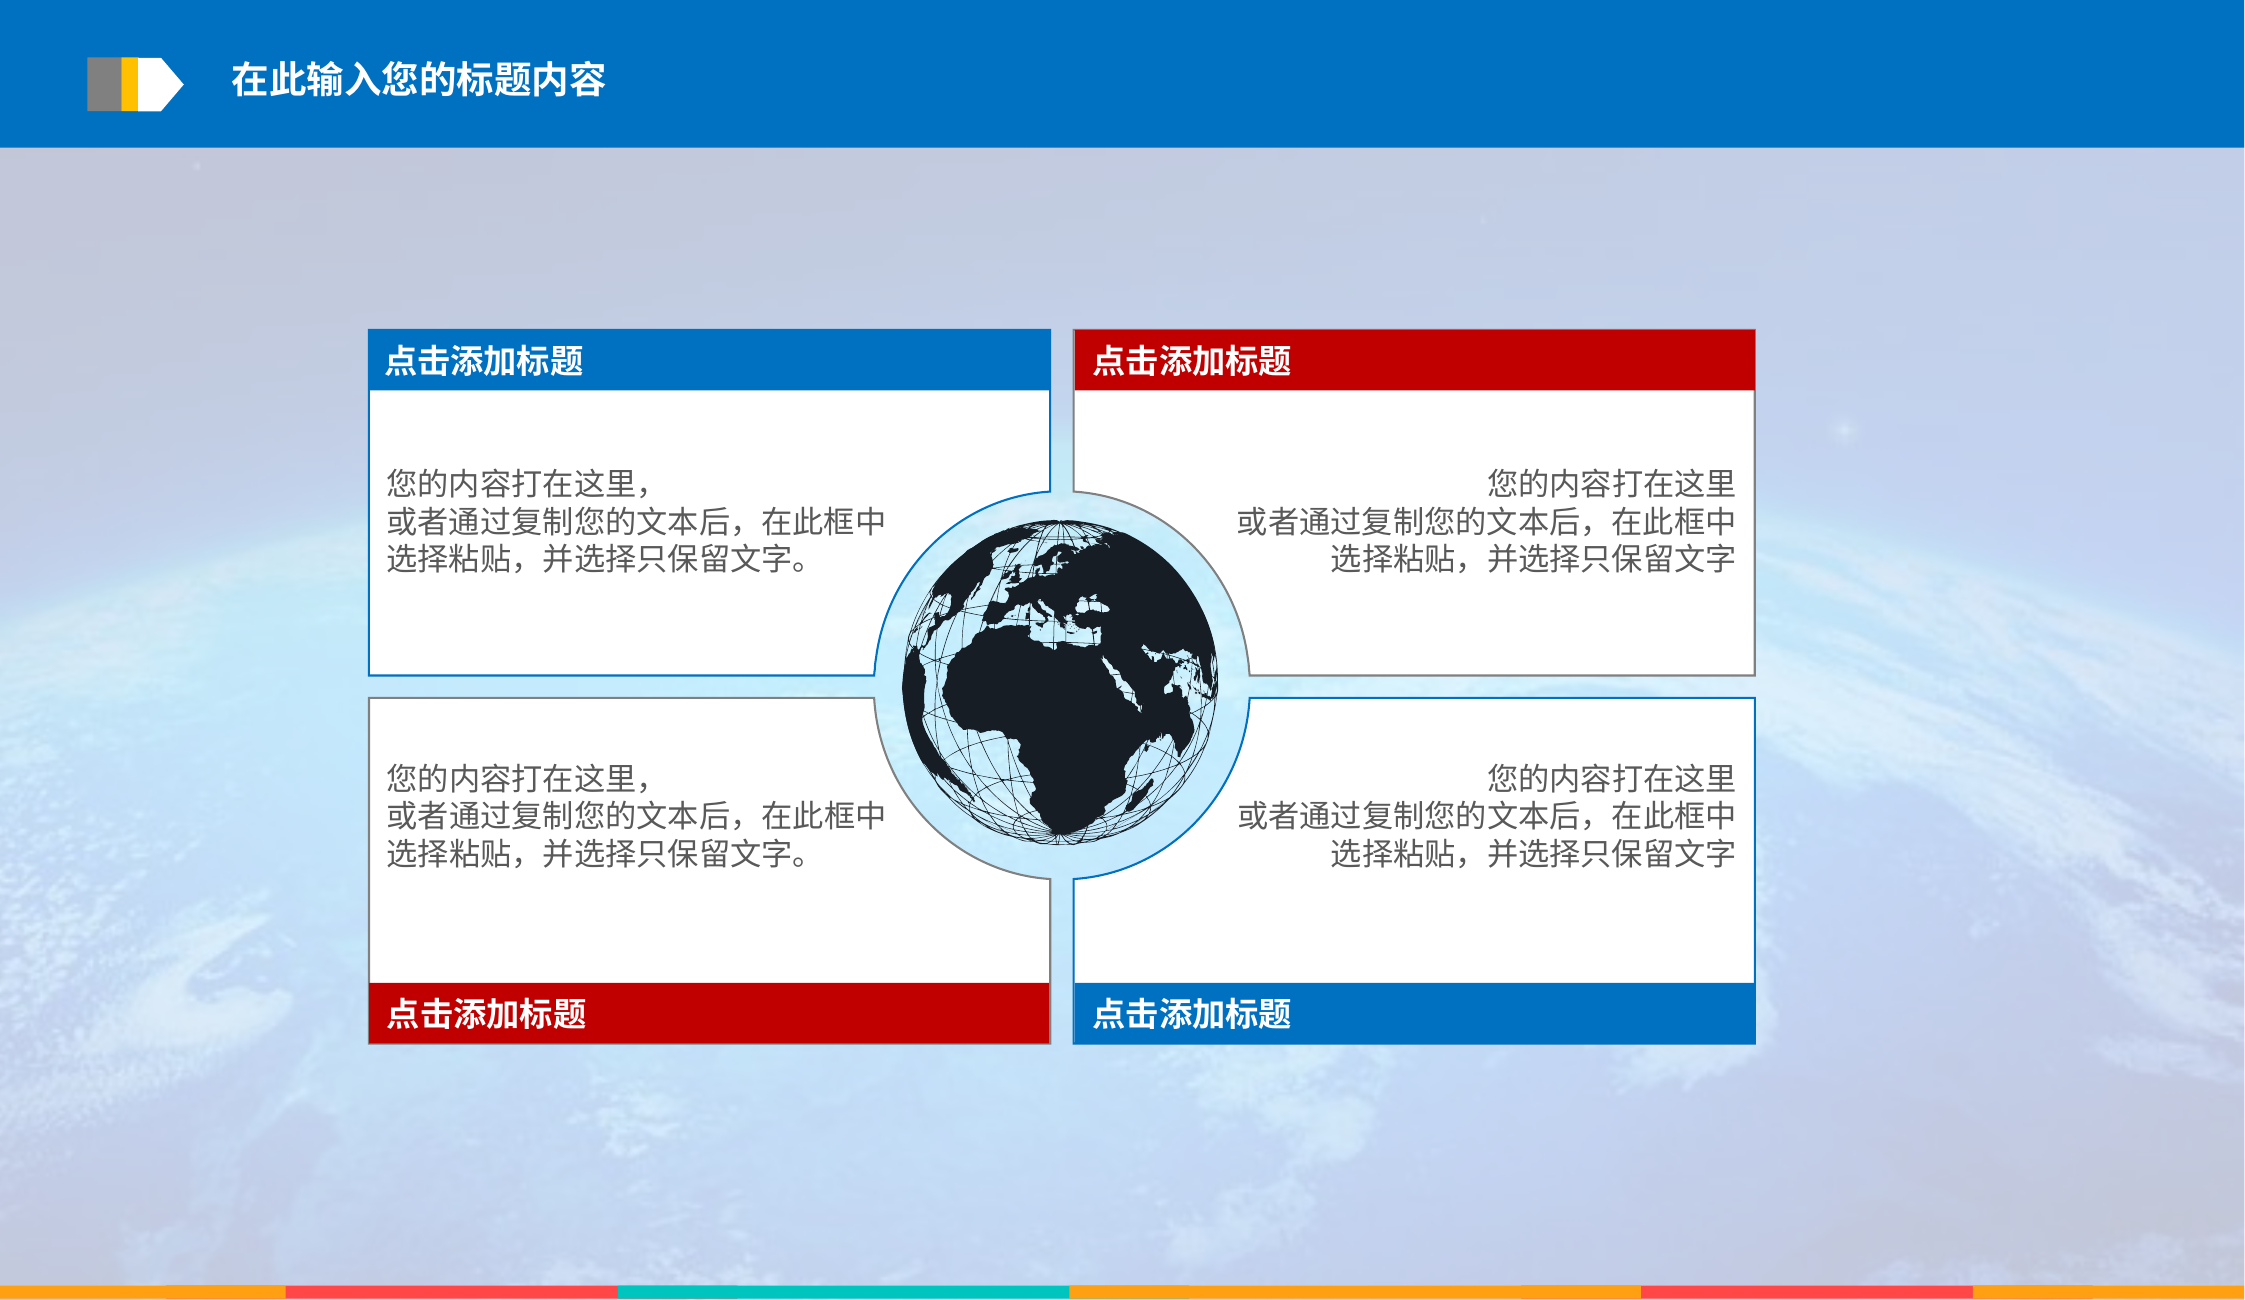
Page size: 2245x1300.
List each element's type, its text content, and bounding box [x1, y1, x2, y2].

text_box 您的内容打在这里 或者通过复制您的文本后，在此框中 选择粘贴，并选择只保留文字 [1073, 697, 1755, 1044]
text_box [0, 0, 2245, 149]
text_box 点击添加标题 [1074, 329, 1755, 391]
text_box 您的内容打在这里， 或者通过复制您的文本后，在此框中 选择粘贴，并选择只保留文字。 [368, 697, 1051, 1044]
text_box [1972, 1284, 2245, 1300]
text_box [1068, 1284, 1642, 1300]
text_box [287, 1284, 617, 1300]
text_box 在此输入您的标题内容 [219, 49, 998, 108]
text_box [901, 519, 1219, 846]
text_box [87, 57, 184, 112]
text_box 点击添加标题 [369, 329, 1049, 391]
text_box [1642, 1284, 1972, 1300]
text_box [617, 1284, 1068, 1300]
text_box 点击添加标题 [1074, 982, 1755, 1044]
text_box 您的内容打在这里， 或者通过复制您的文本后，在此框中 选择粘贴，并选择只保留文字。 [368, 329, 1051, 676]
text_box 点击添加标题 [369, 982, 1049, 1044]
text_box 您的内容打在这里 或者通过复制您的文本后，在此框中 选择粘贴，并选择只保留文字 [1073, 329, 1755, 676]
text_box [0, 1284, 287, 1300]
